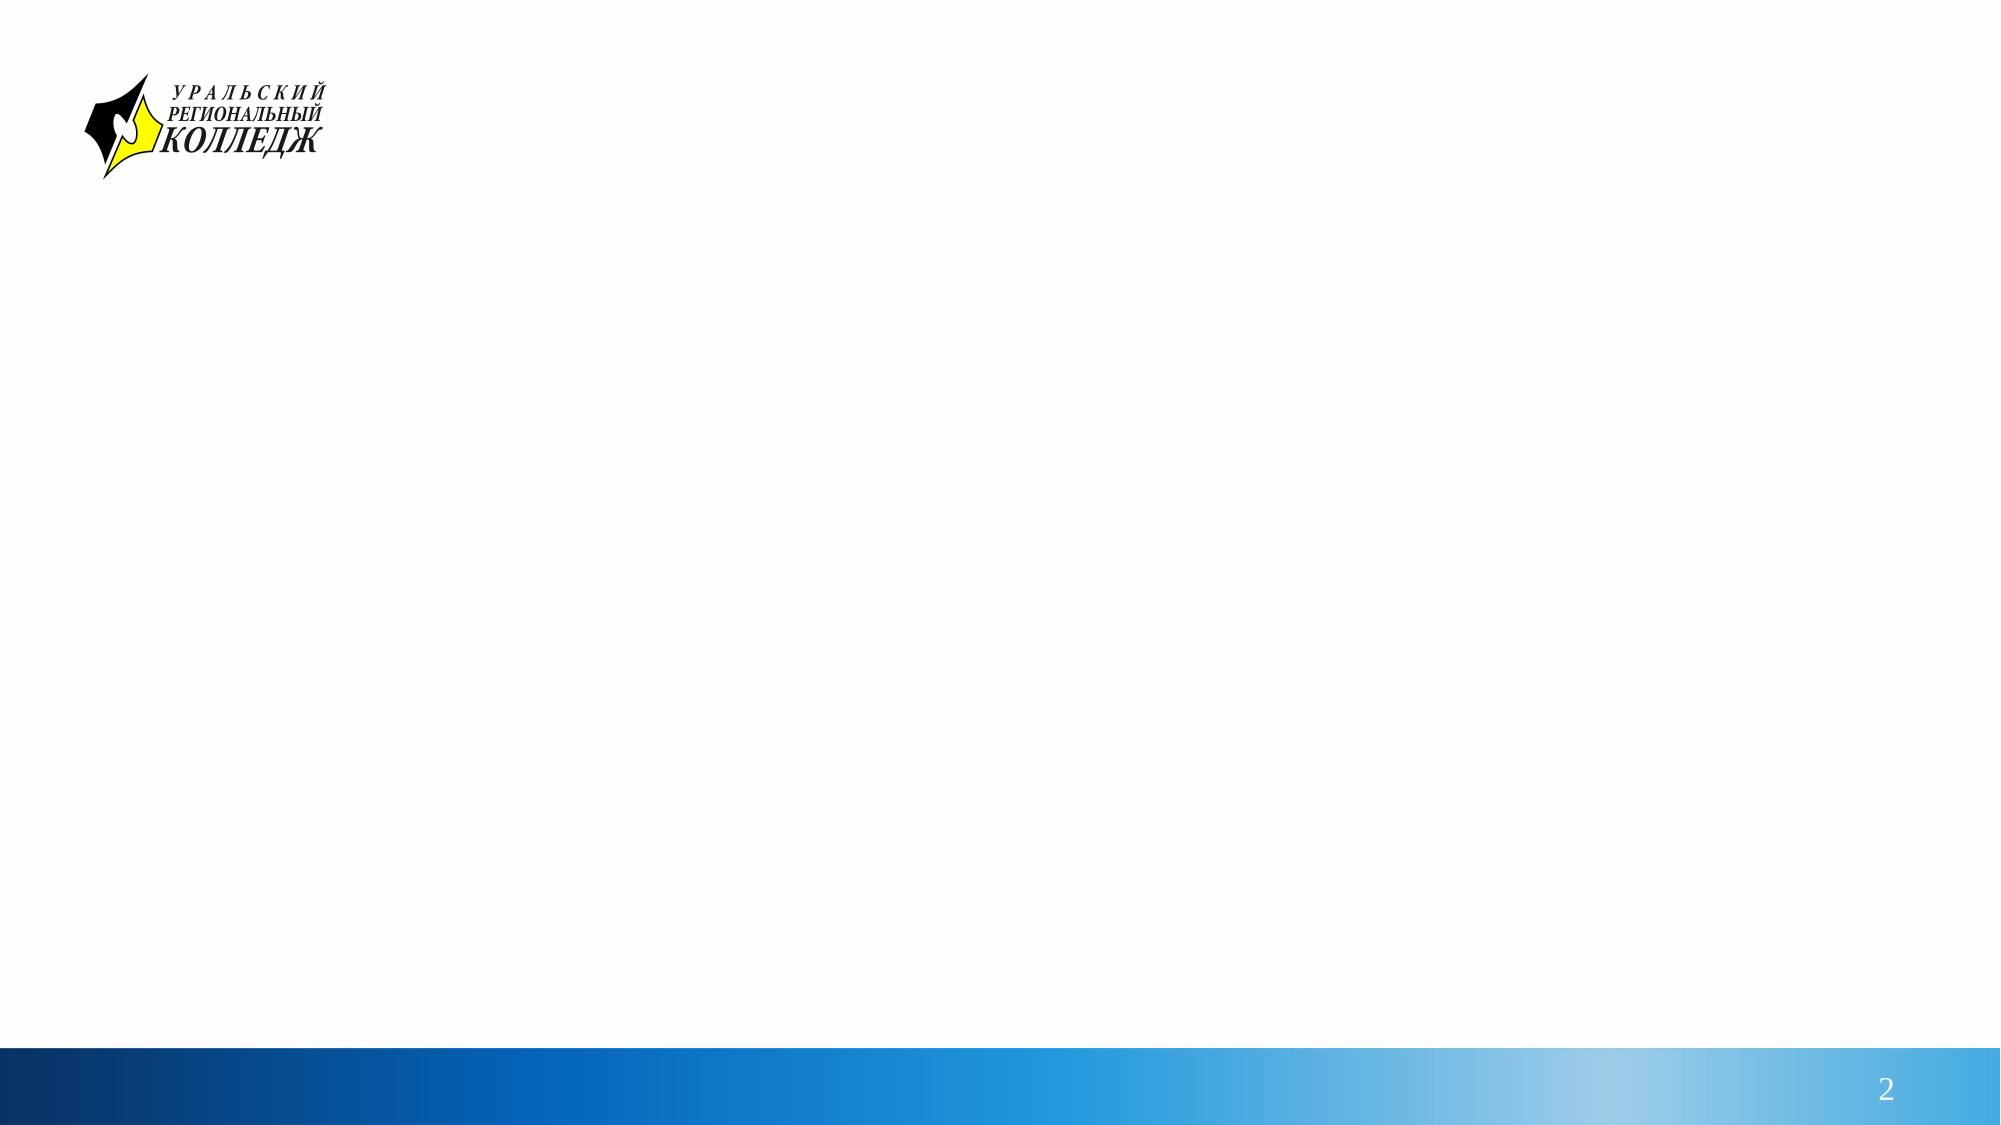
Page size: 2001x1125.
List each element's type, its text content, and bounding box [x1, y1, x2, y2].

picture [0, 0, 2001, 1125]
slide_number 2 [1460, 1056, 1910, 1117]
